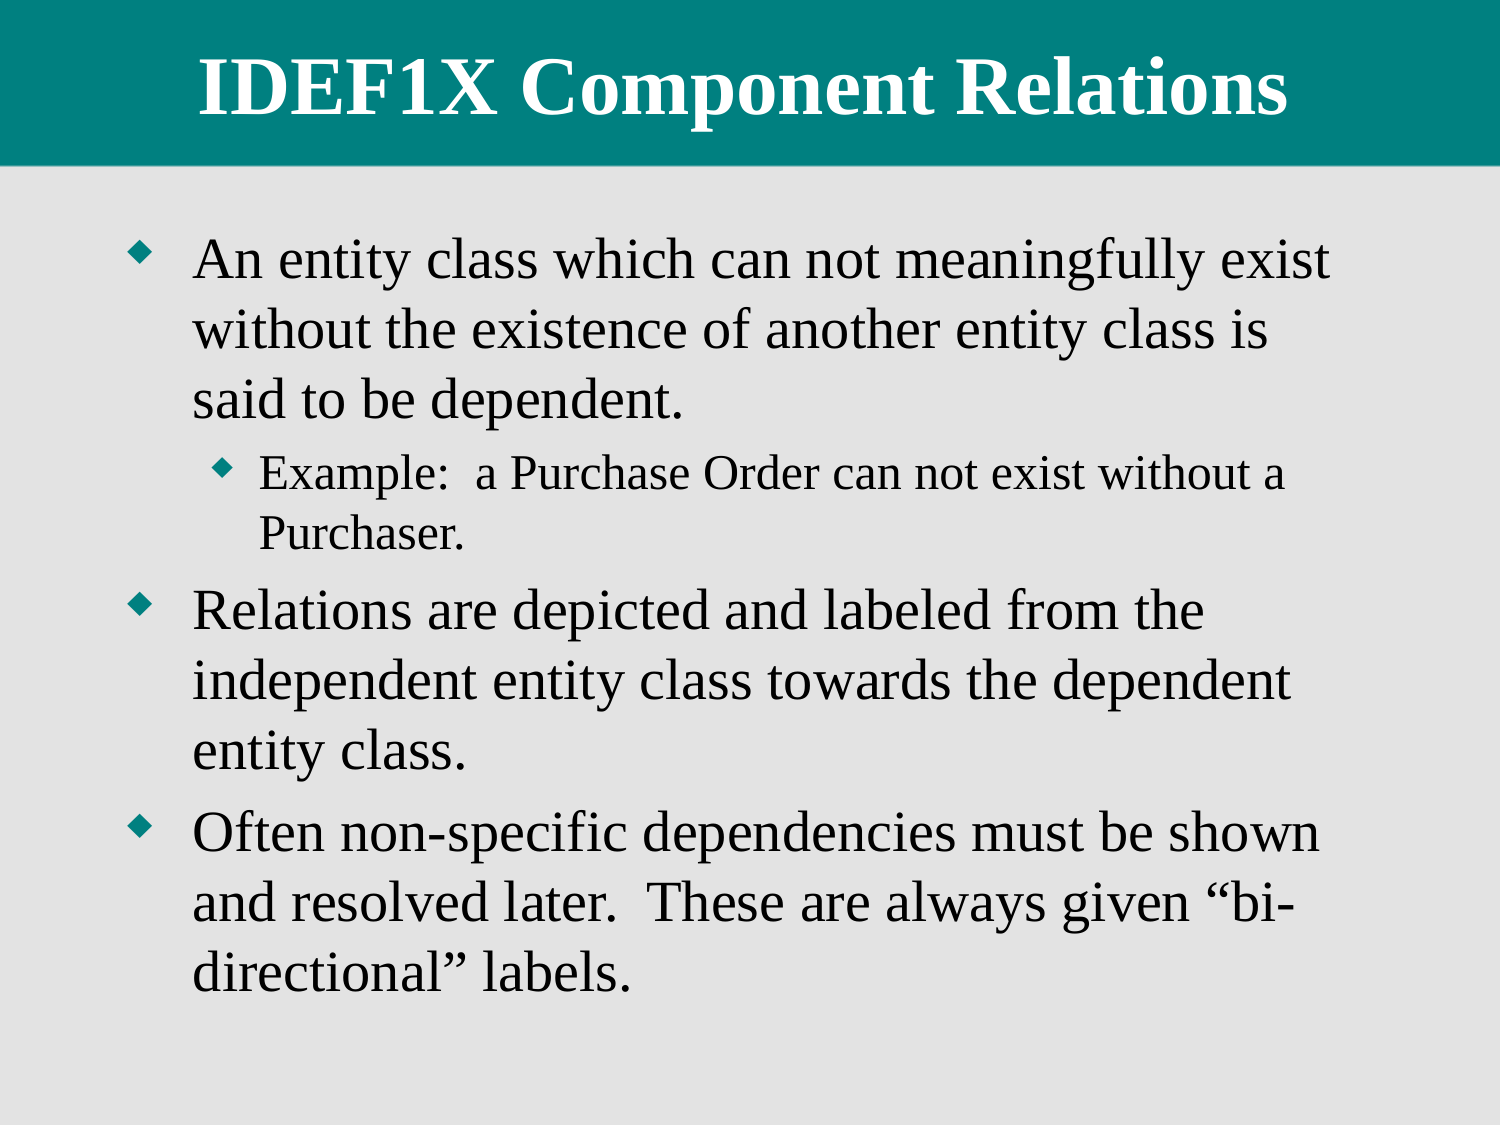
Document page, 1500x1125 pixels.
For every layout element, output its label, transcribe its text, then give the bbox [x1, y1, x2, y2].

list An entity class which can not meaningfully exist without the existence of another entity class is said to be dependent. Example: a Purchase Order can not exist without a Purchaser. Relations are depicted and labeled from the independent entity class towards the dependent entity class. Often non-specific dependencies must be shown and resolved later. These are always given “bi-directional” labels. [111, 211, 1388, 1018]
title IDEF1X Component Relations [0, 23, 1488, 140]
picture [0, 0, 1500, 1125]
